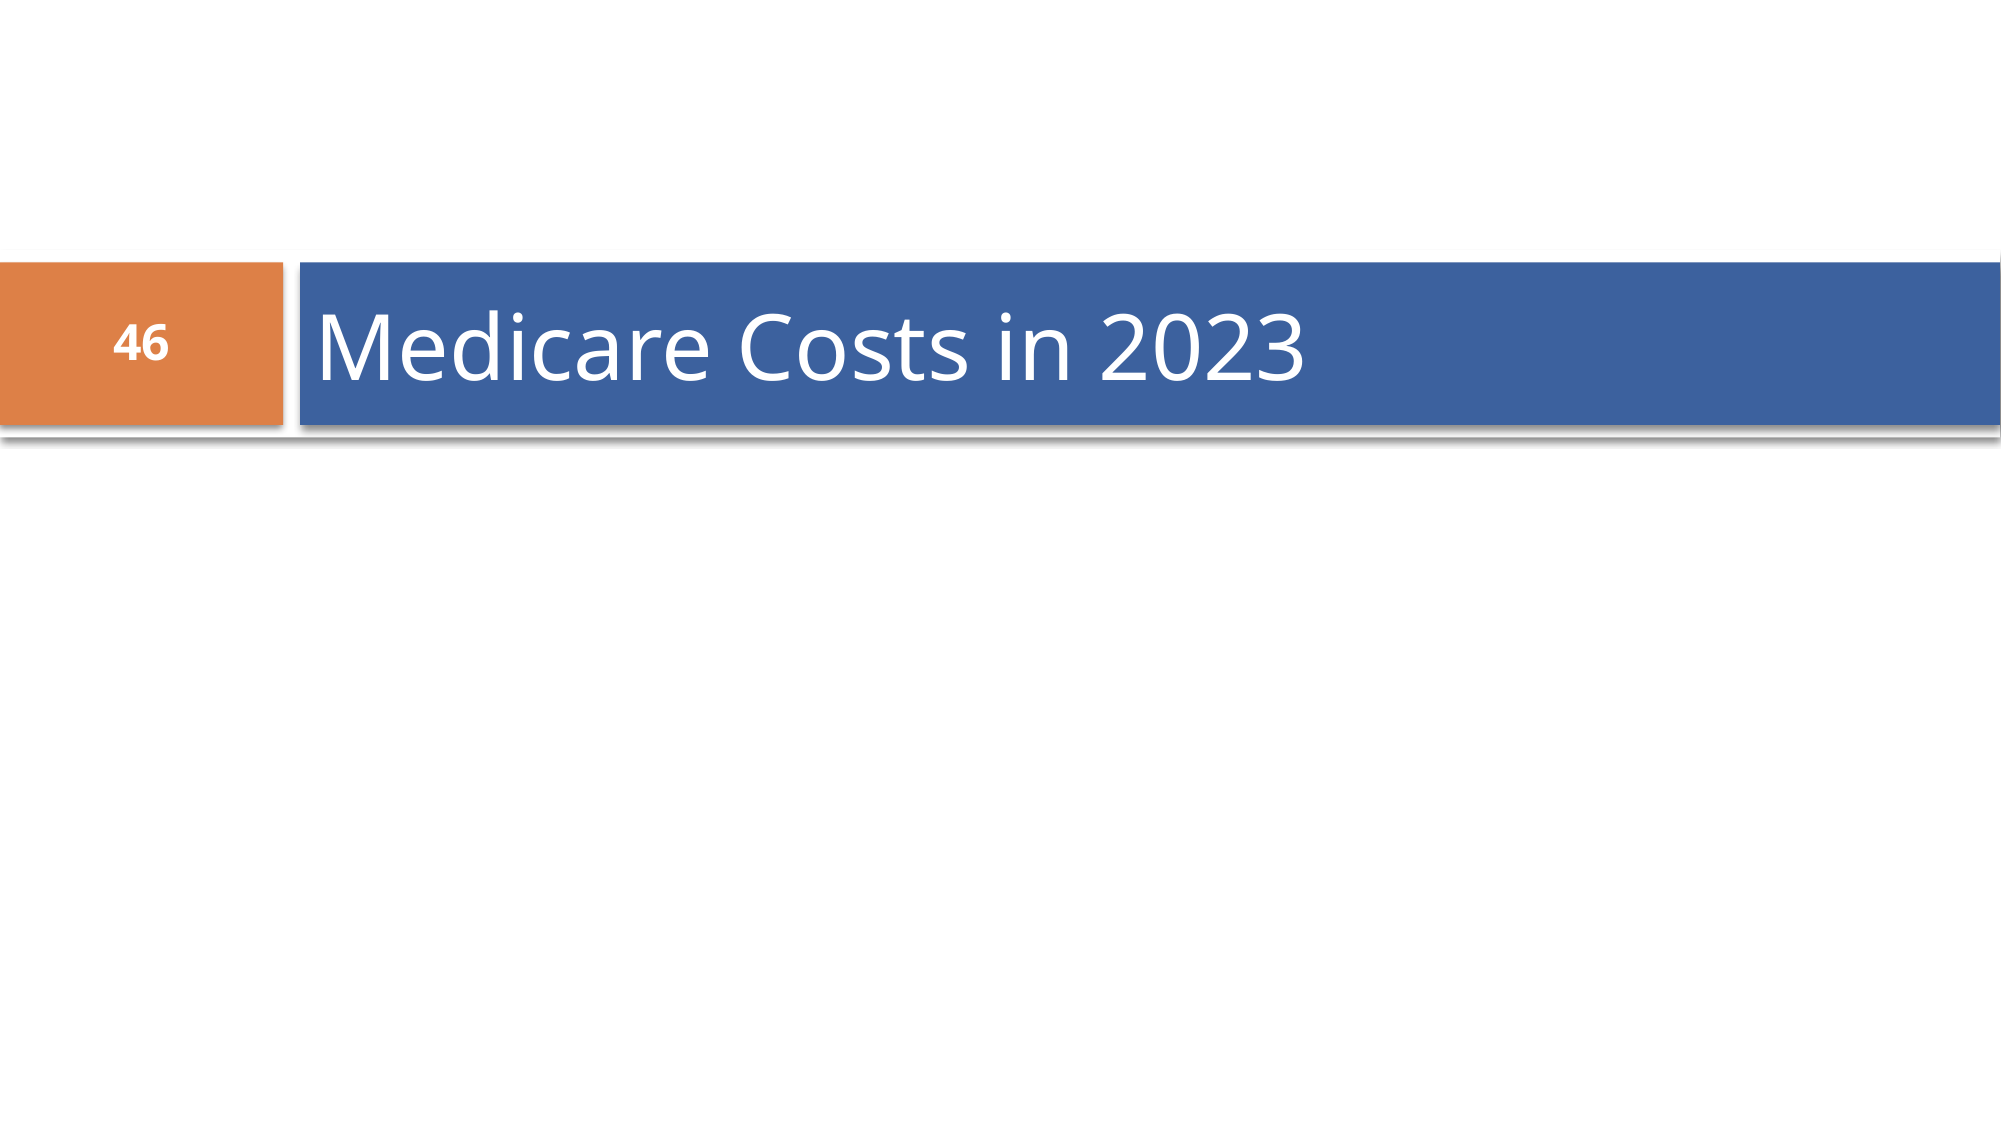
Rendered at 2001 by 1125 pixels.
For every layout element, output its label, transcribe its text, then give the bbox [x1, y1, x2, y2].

slide_number 46 [0, 287, 284, 403]
title Medicare Costs in 2023 [300, 262, 1967, 425]
